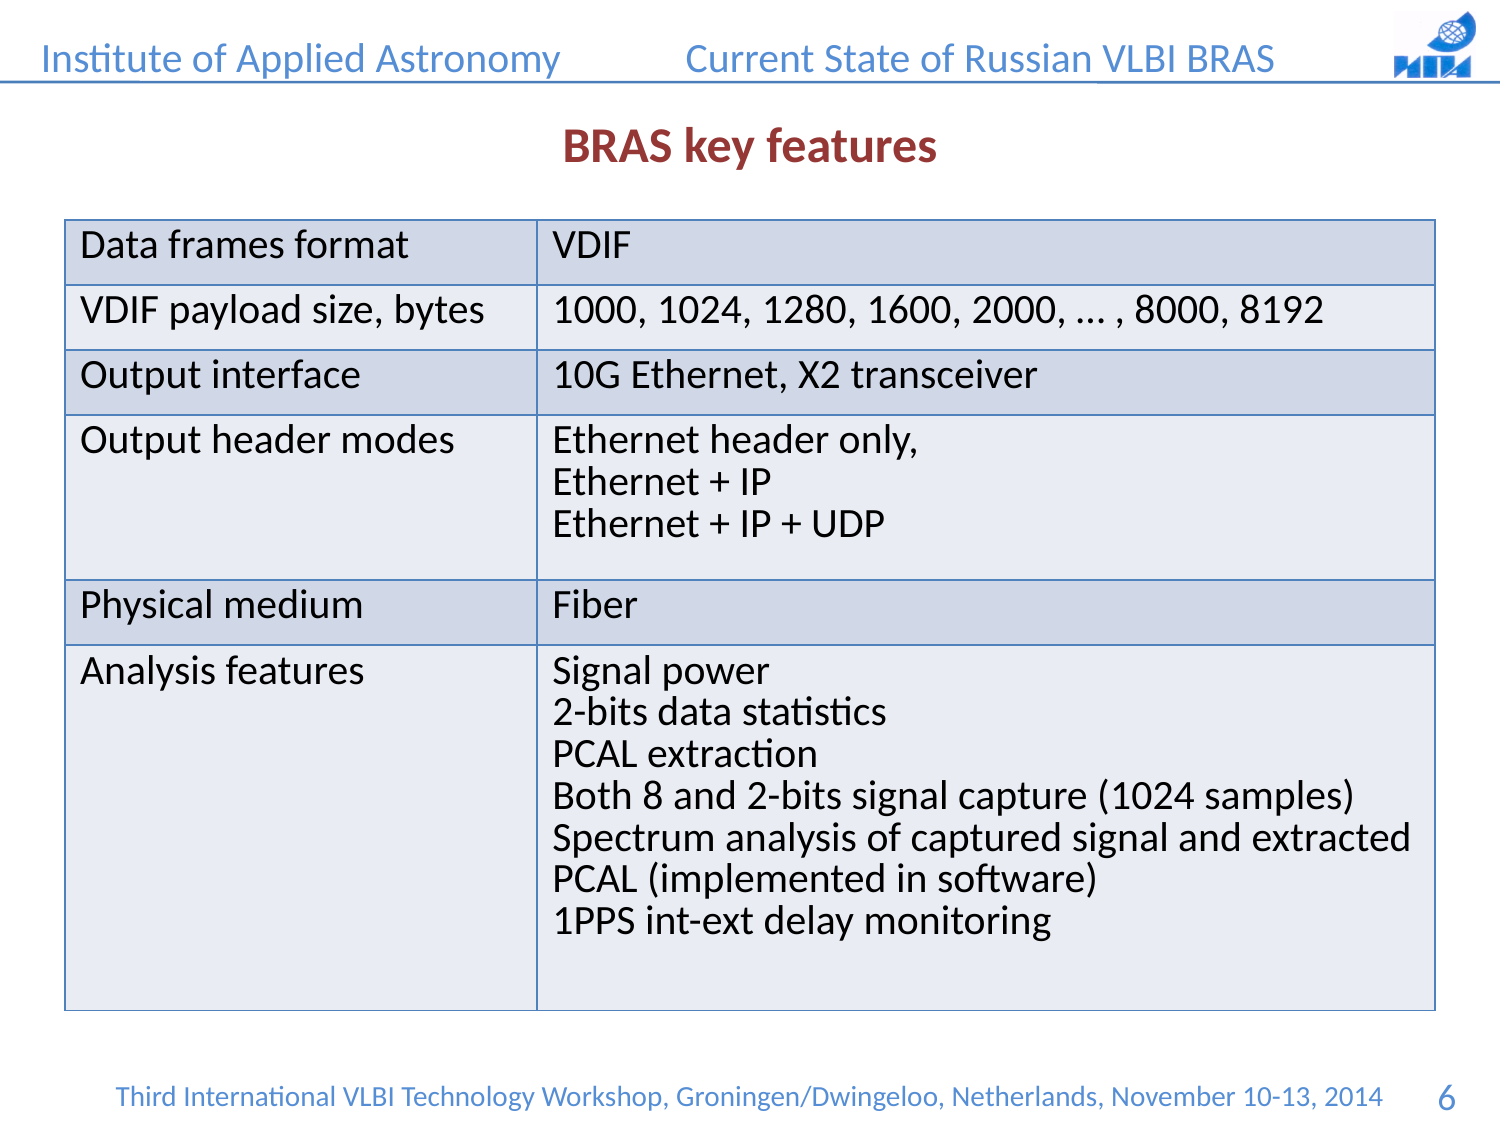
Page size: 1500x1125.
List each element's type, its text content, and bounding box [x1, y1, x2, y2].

table_header Data frames format [66, 221, 536, 284]
table_cell Output interface [66, 351, 536, 414]
table_cell 1000, 1024, 1280, 1600, 2000, … , 8000, 8192 [538, 286, 1434, 349]
table_cell Fiber [538, 581, 1434, 644]
picture [1394, 11, 1476, 78]
table_header VDIF [538, 221, 1434, 284]
text_box BRAS key features [0, 105, 1500, 181]
table_cell 10G Ethernet, X2 transceiver [538, 351, 1434, 414]
table_cell VDIF payload size, bytes [66, 286, 536, 349]
table_cell Analysis features [66, 646, 536, 1010]
table_cell Physical medium [66, 581, 536, 644]
table_cell Output header modes [66, 416, 536, 579]
table_cell Signal power 2-bits data statistics PCAL extraction Both 8 and 2-bits signal capture (1024 samples) Spectrum analysis of captured signal and extracted PCAL (implemented in software) 1PPS int-ext delay monitoring [538, 646, 1434, 1010]
table_cell Ethernet header only, Ethernet + IP Ethernet + IP + UDP [538, 416, 1434, 579]
